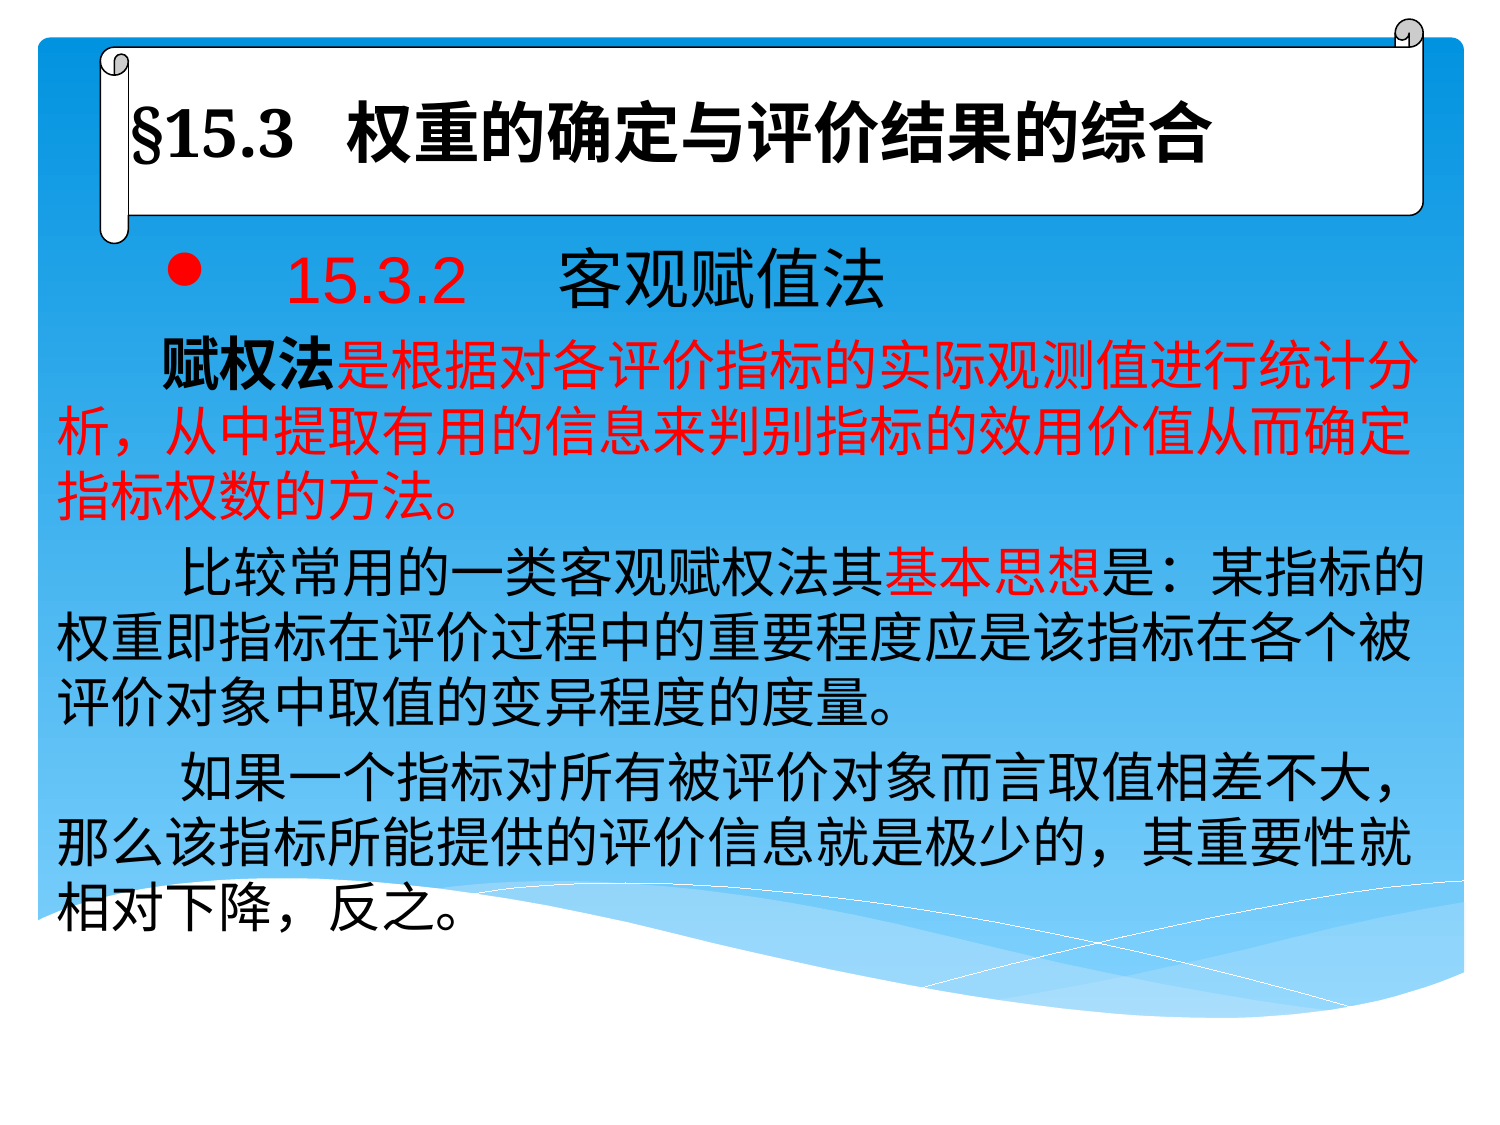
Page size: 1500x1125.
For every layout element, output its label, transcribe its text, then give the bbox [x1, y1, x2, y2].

text_box 15.3.2 客观赋值法 [148, 229, 1424, 325]
subtitle 赋权法是根据对各评价指标的实际观测值进行统计分析，从中提取有用的信息来判别指标的效用价值从而确定指标权数的方法。 比较常用的一类客观赋权法其基本思想是：某指标的权重即指标在评价过程中的重要程度应是该指标在各个被评价对象中取值的变异程度的度量。 如果一个指标对所有被评价对象而言取值相差不大，那么该指标所能提供的评价信息就是极少的，其重要性就相对下降，反之。 [41, 319, 1447, 988]
text_box §15.3 权重的确定与评价结果的综合 [100, 19, 1424, 244]
